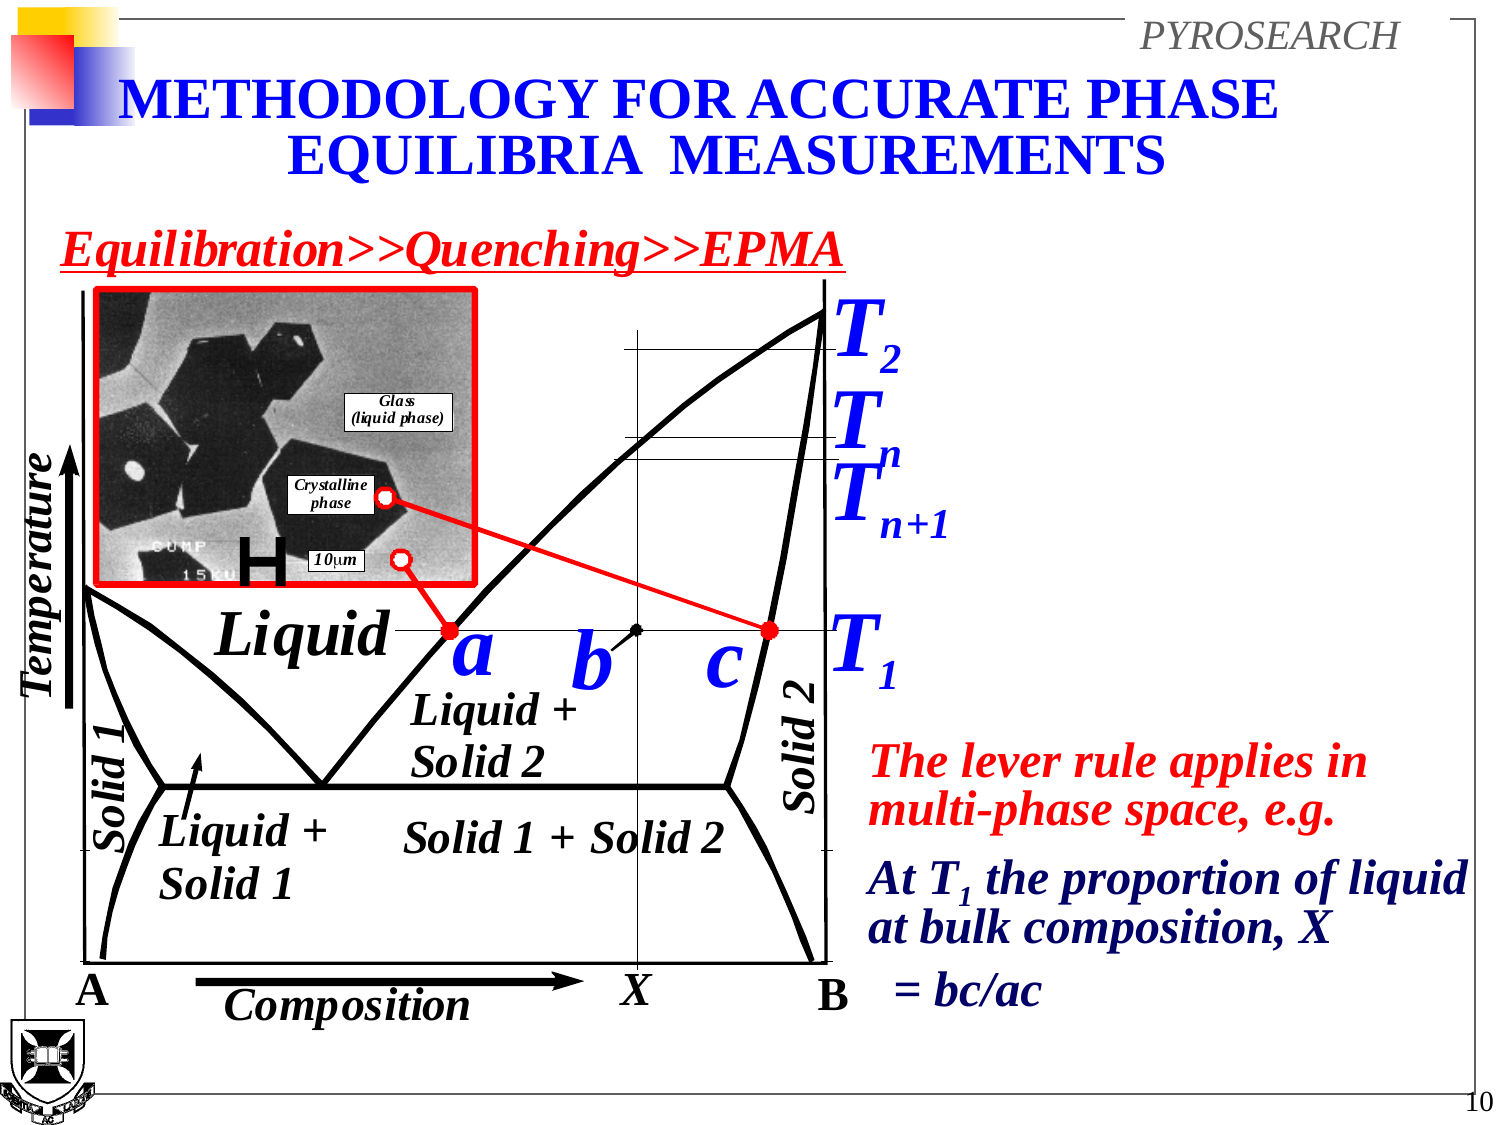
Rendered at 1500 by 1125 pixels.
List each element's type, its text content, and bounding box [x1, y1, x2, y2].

slide_number 10 [1181, 1042, 1495, 1118]
picture [17, 228, 951, 1036]
text_box METHODOLOGY FOR ACCURATE PHASE EQUILIBRIA MEASUREMENTS [53, 66, 1346, 193]
text_box The lever rule applies in multi-phase space, e.g. At T1 the proportion of liquid at bulk composition, X = bc/ac [957, 739, 1483, 1016]
